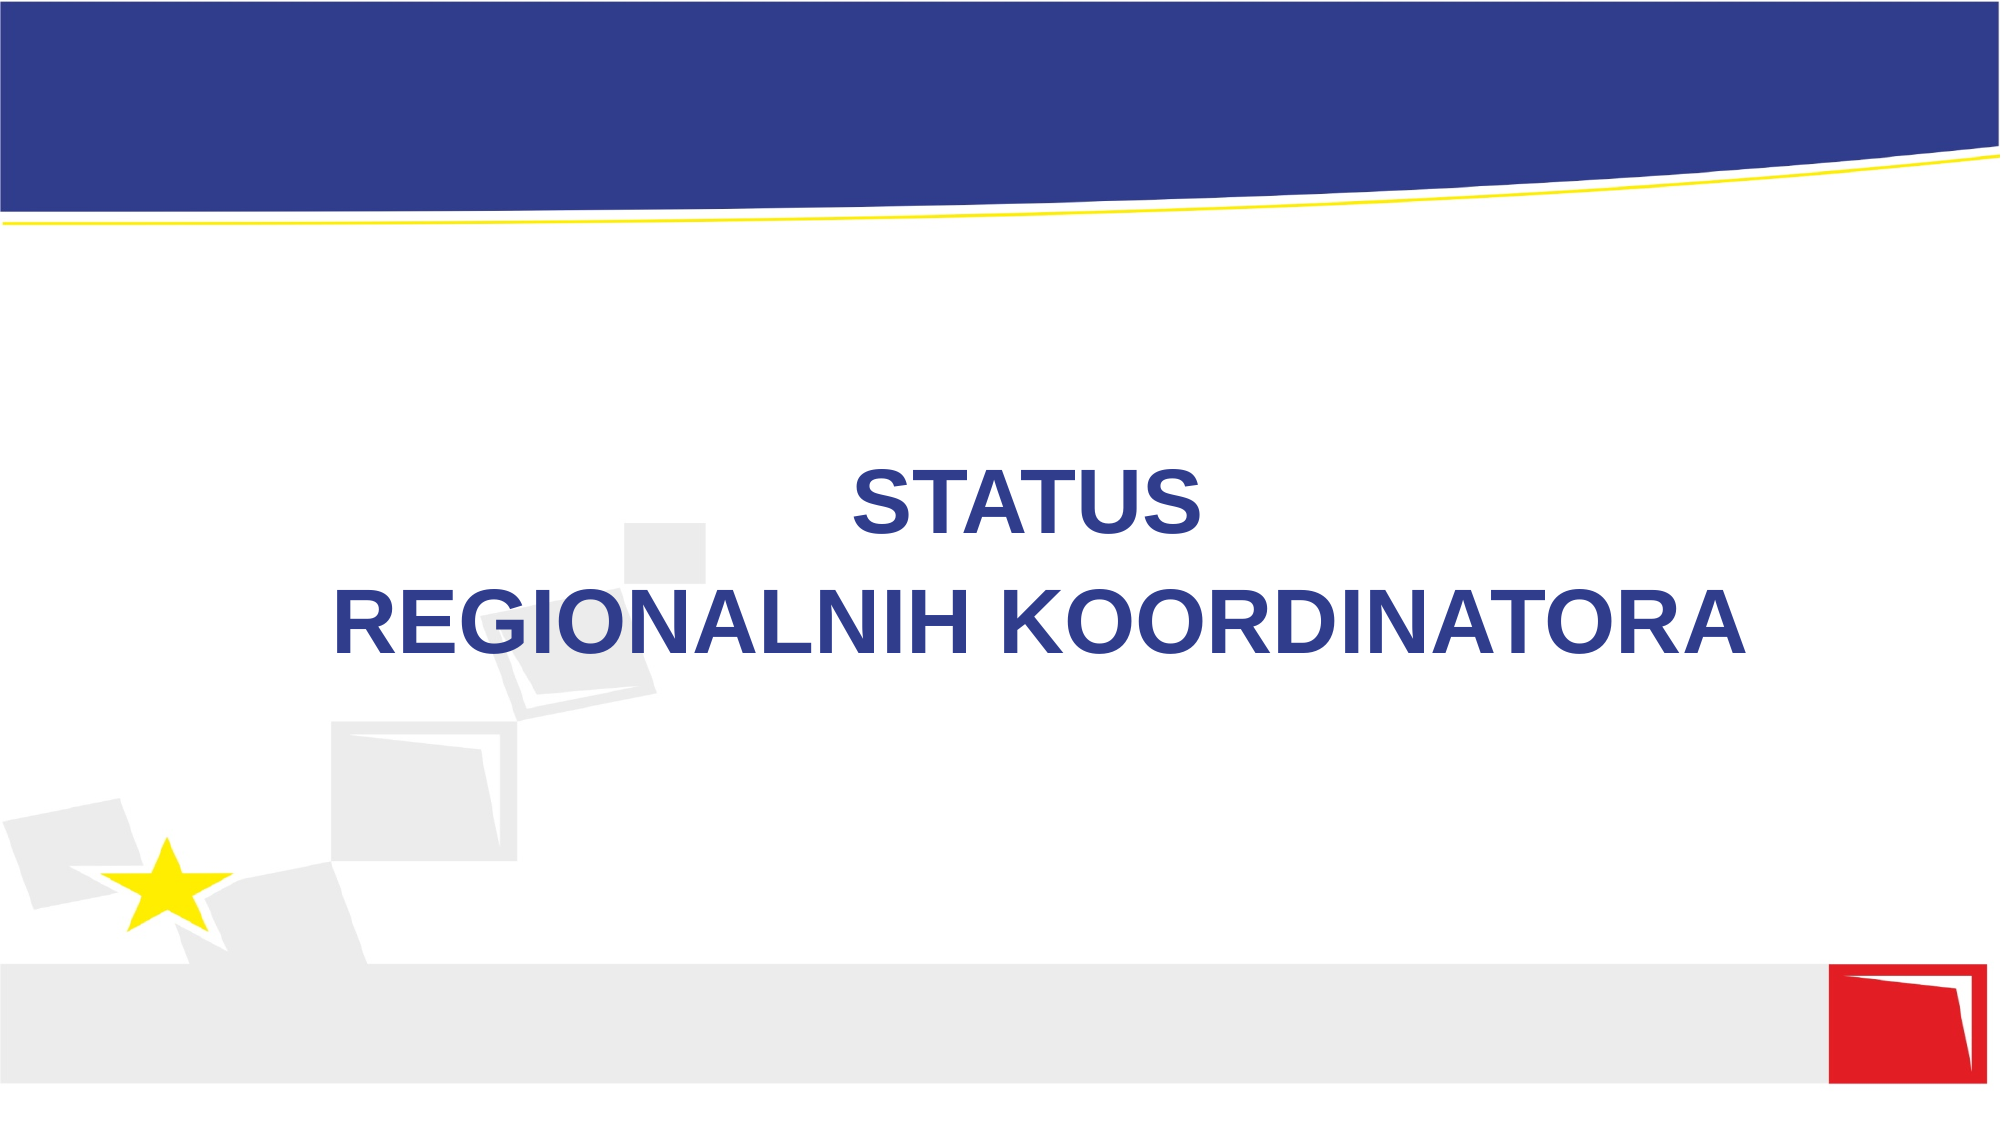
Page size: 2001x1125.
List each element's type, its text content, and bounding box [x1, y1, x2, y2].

text_box STATUS REGIONALNIH KOORDINATORA [281, 447, 1800, 681]
picture [0, 0, 2001, 1125]
